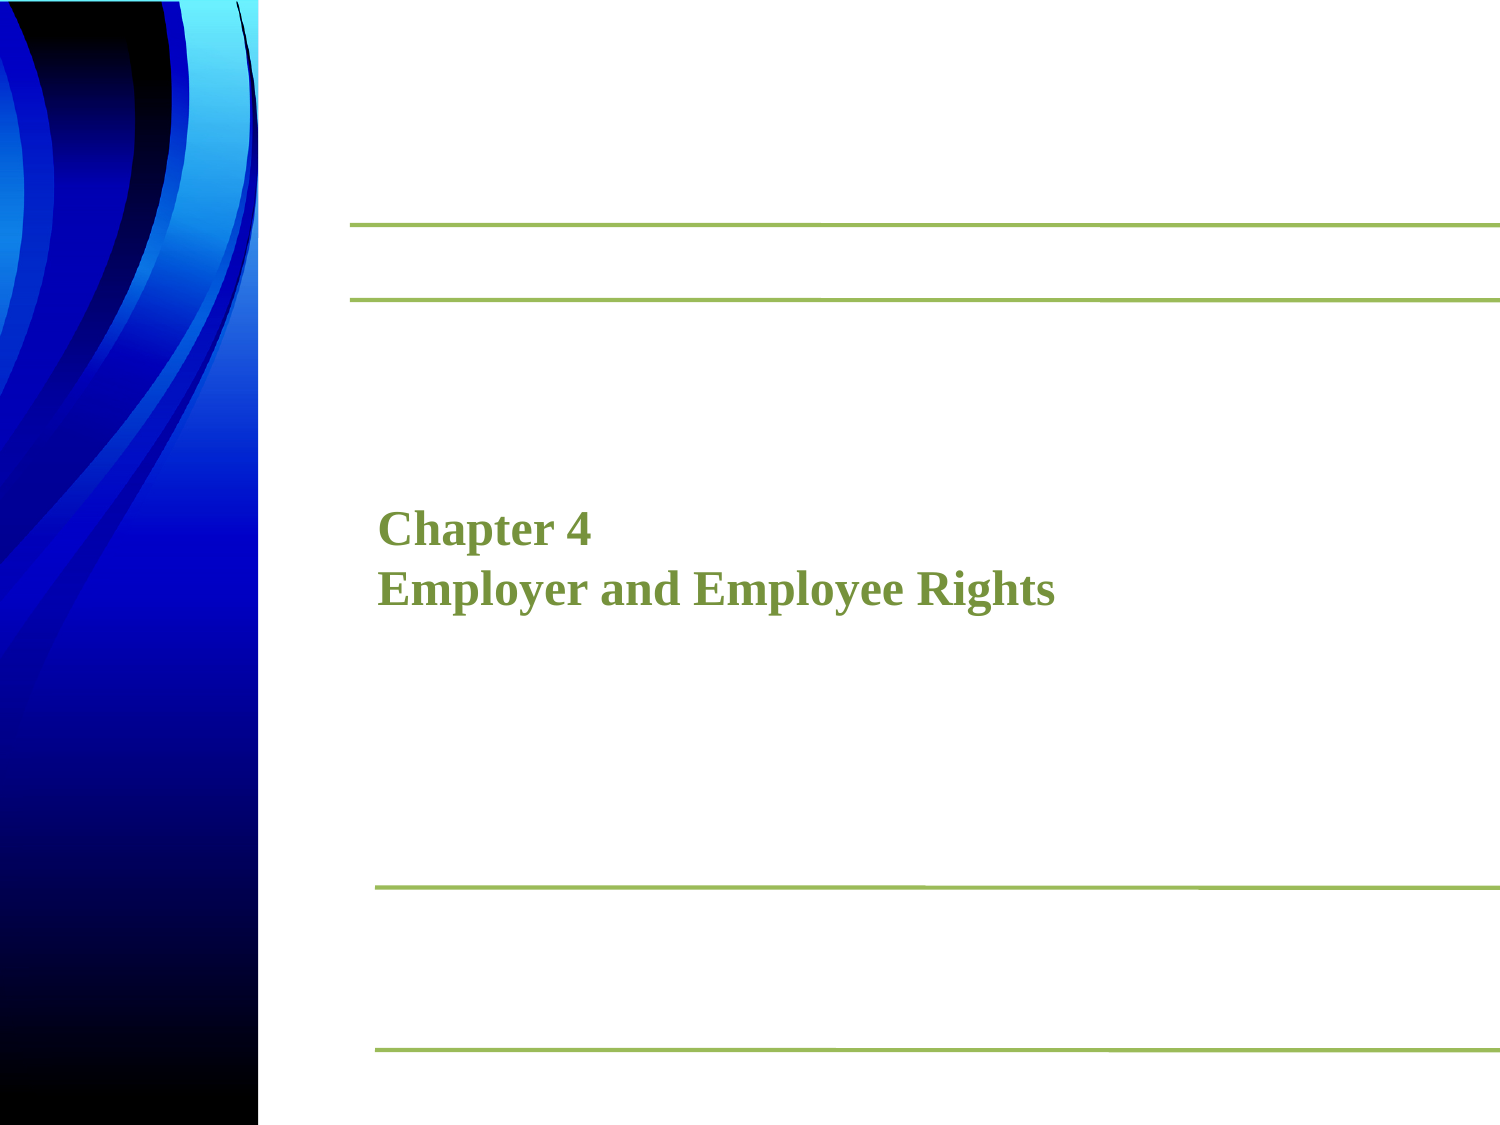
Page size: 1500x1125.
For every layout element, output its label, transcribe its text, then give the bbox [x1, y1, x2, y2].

subtitle Chapter 4 Employer and Employee Rights [362, 487, 1263, 688]
picture [0, 0, 259, 1125]
